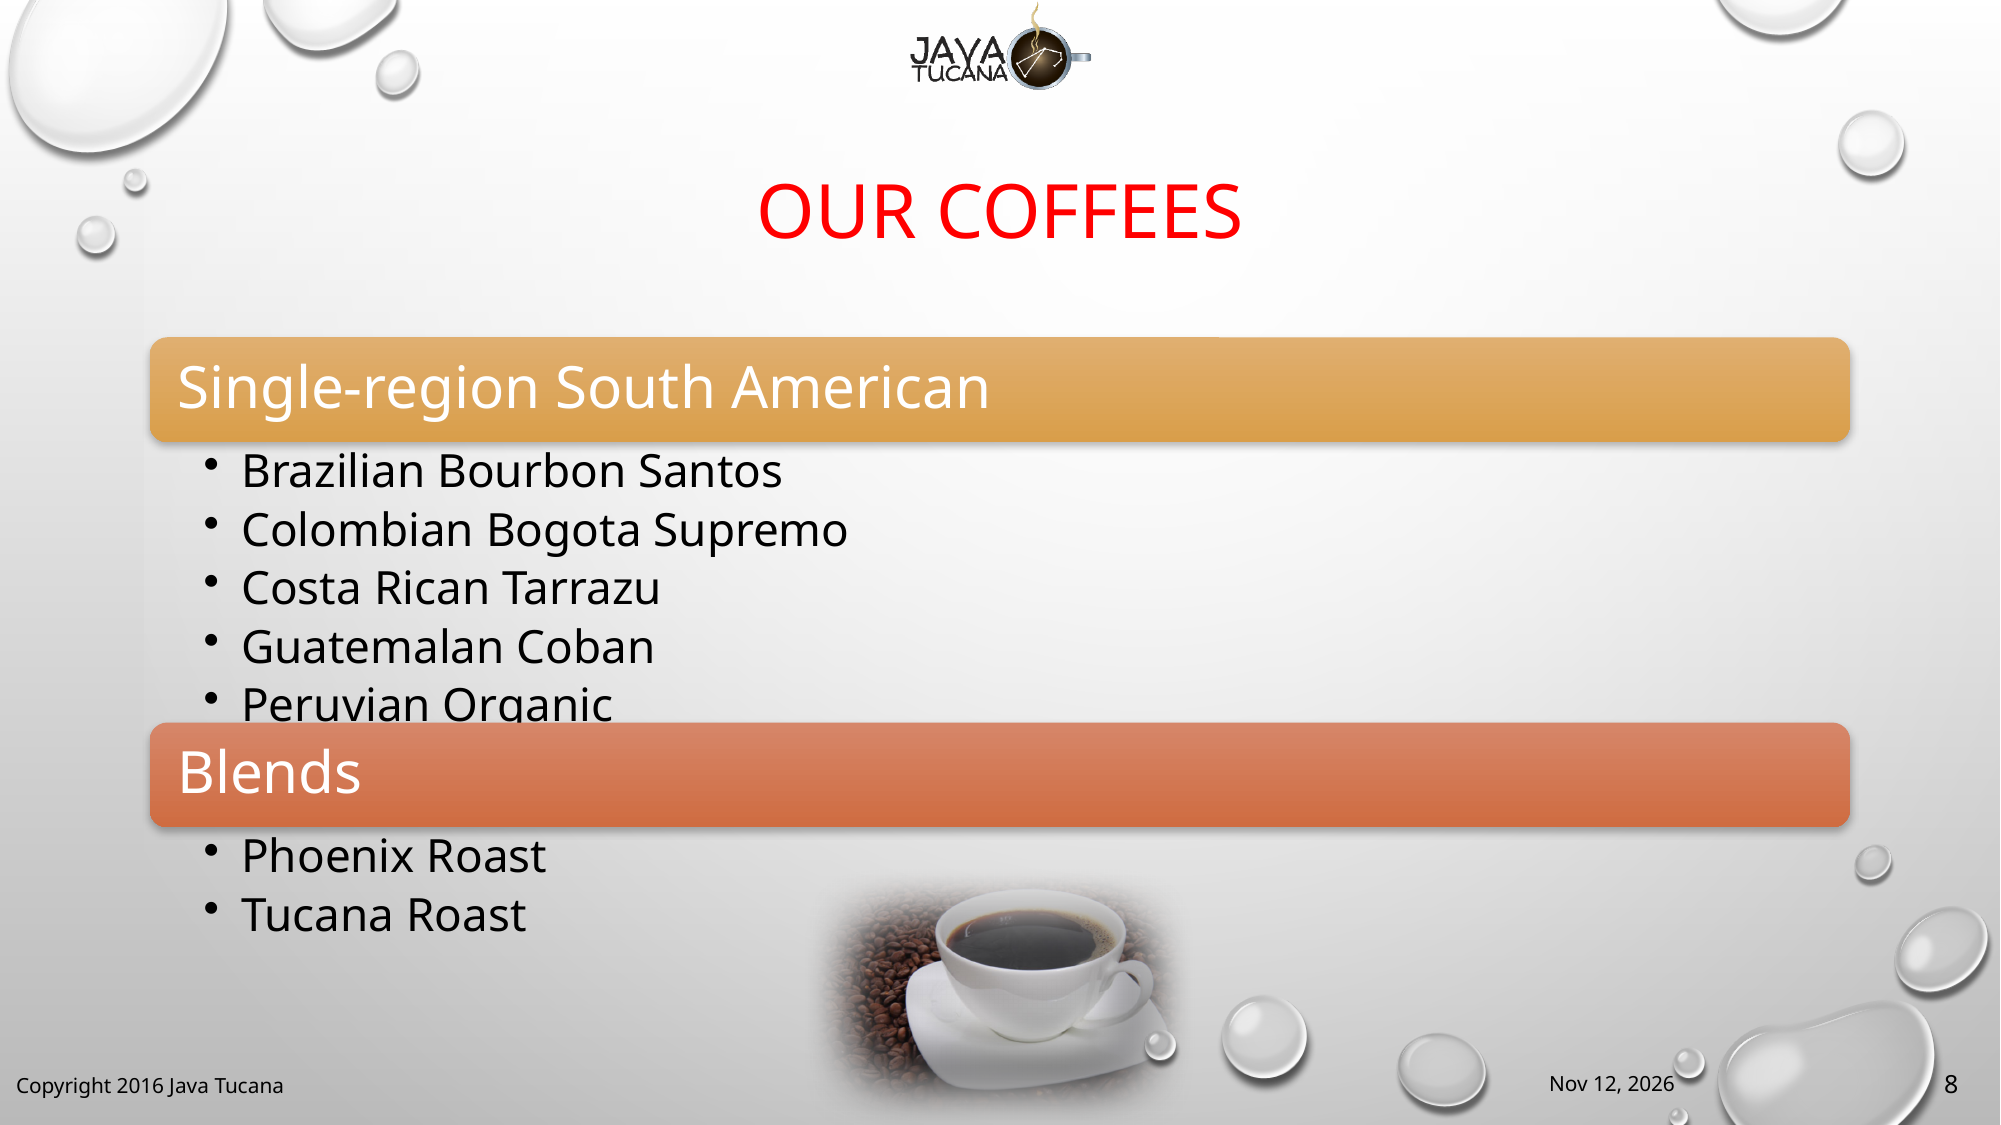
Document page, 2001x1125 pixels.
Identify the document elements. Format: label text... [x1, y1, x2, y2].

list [149, 326, 1851, 951]
slide_number 8 [1848, 1055, 1974, 1116]
title Our Coffees [149, 101, 1851, 326]
slide_number 23-Mar-16 [1239, 1055, 1690, 1116]
picture [0, 0, 2001, 1125]
footer Copyright 2016 Java Tucana [1, 1055, 1096, 1116]
